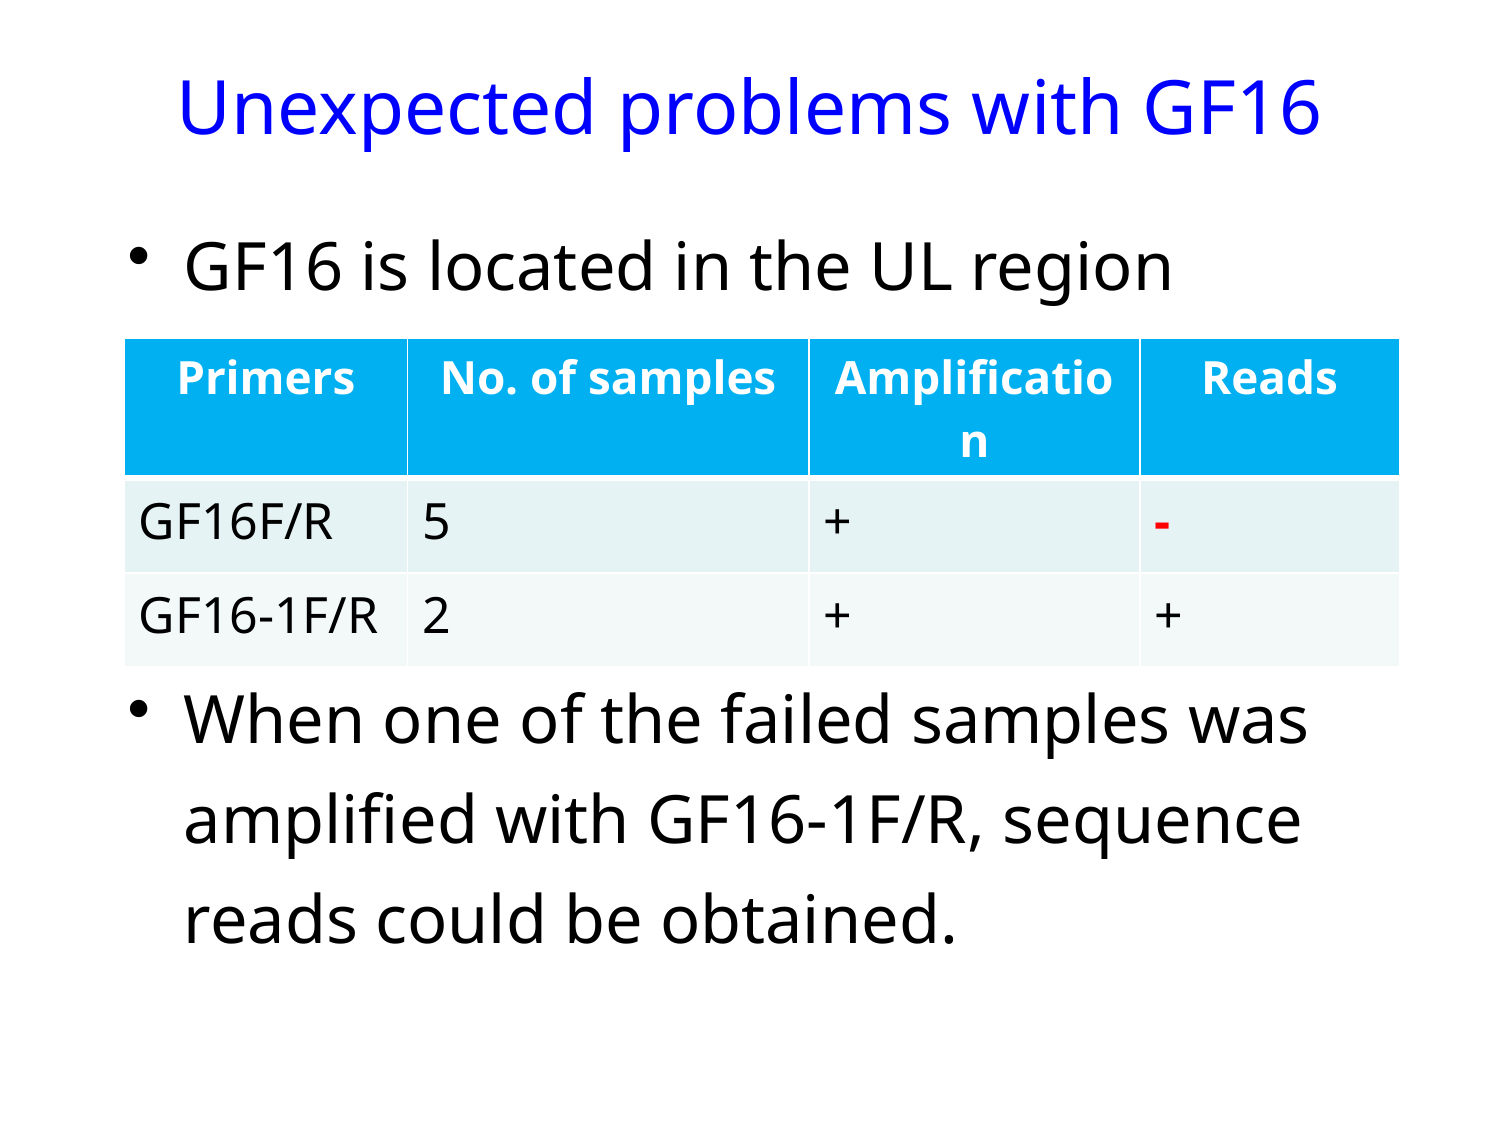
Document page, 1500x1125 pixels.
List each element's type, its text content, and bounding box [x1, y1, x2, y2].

table_header No. of samples [408, 339, 808, 475]
table_cell + [1141, 574, 1399, 666]
table_cell GF16F/R [125, 481, 407, 572]
table_cell GF16-1F/R [125, 574, 407, 666]
table_header Amplification [810, 339, 1139, 475]
table_cell + [810, 574, 1139, 666]
table_cell 2 [408, 574, 808, 666]
table_header Primers [125, 339, 407, 475]
table_header Reads [1141, 339, 1399, 475]
list GF16 is located in the UL region When one of the failed samples was amplified with GF16-1F/R, sequence reads could be obtained. [112, 196, 1388, 1012]
table_cell - [1141, 481, 1399, 572]
table_cell 5 [408, 481, 808, 572]
table_cell + [810, 481, 1139, 572]
title Unexpected problems with GF16 [112, 30, 1388, 162]
